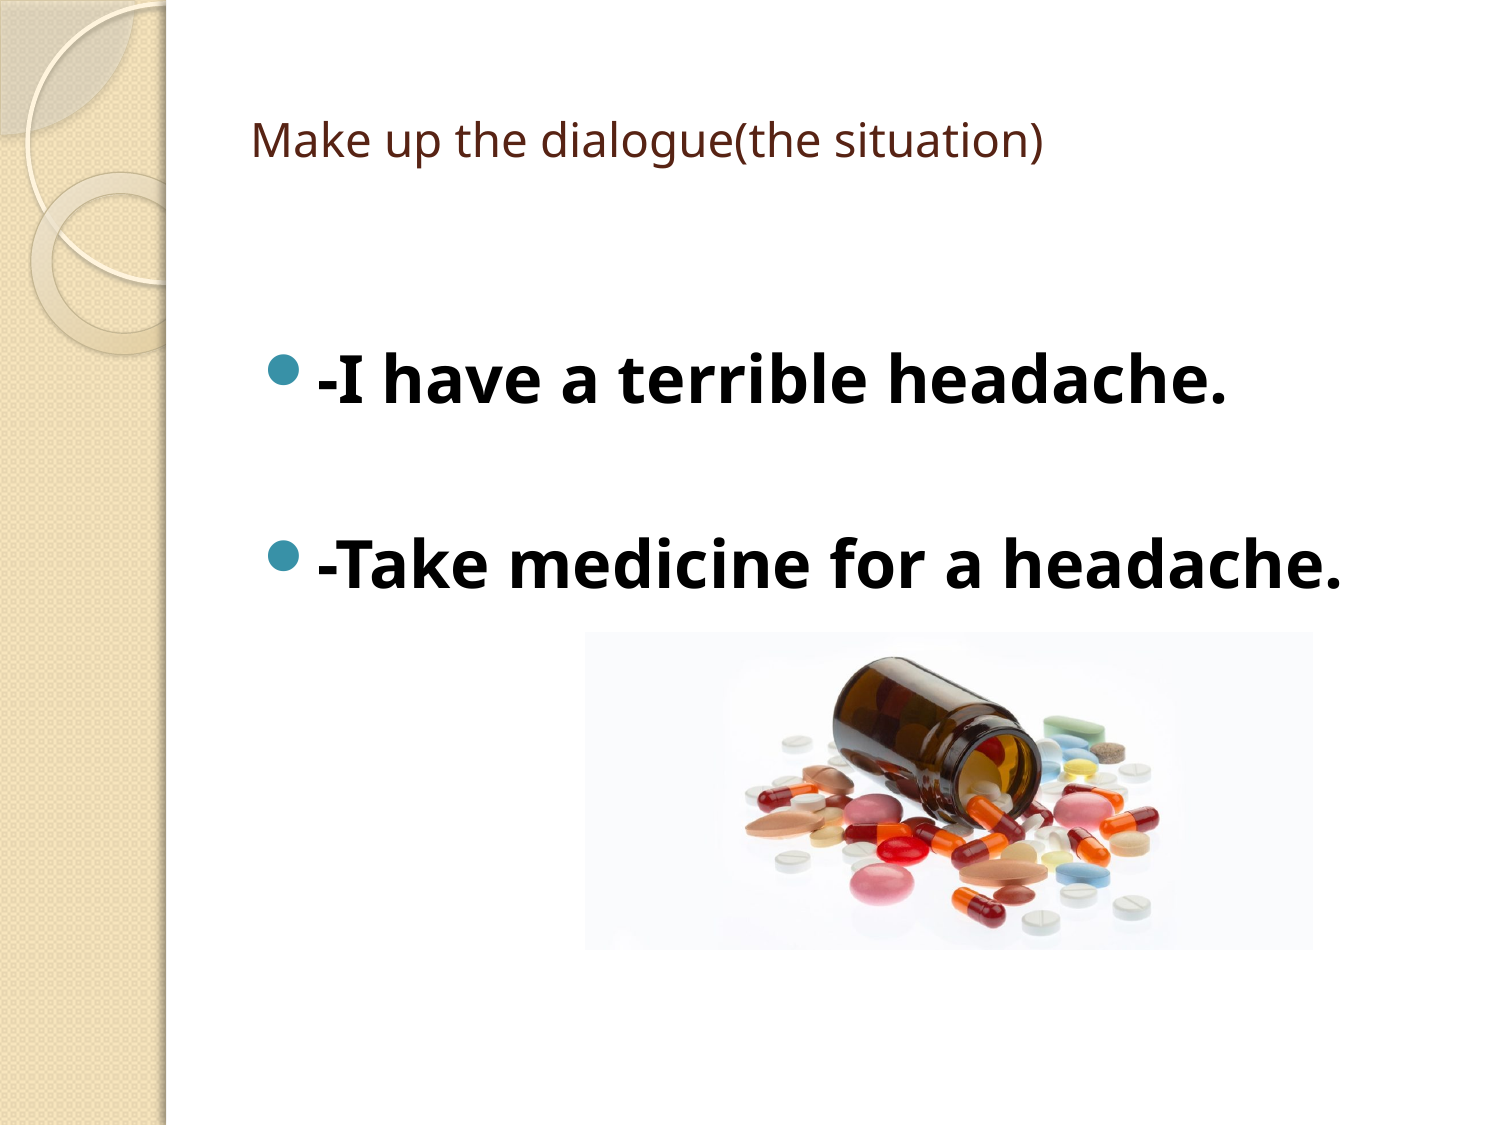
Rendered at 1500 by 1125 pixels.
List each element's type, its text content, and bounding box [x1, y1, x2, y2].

list -I have a terrible headache. -Take medicine for a headache. [235, 237, 1466, 1025]
picture [585, 632, 1313, 950]
title Make up the dialogue(the situation) [235, 45, 1466, 233]
